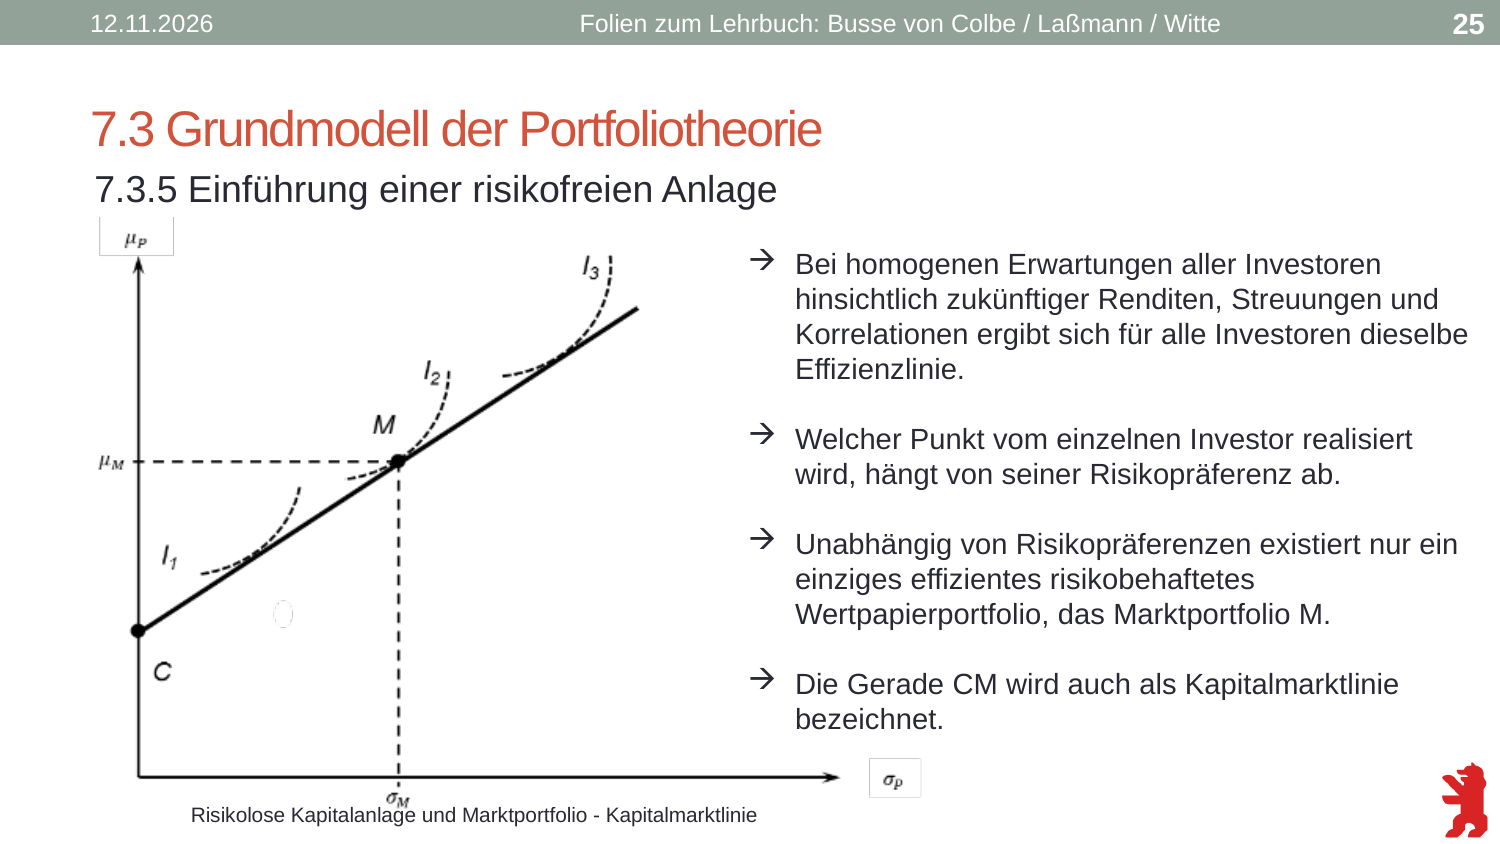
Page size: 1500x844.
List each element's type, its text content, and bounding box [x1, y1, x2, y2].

slide_number 25 [1325, 2, 1500, 43]
title 7.3 Grundmodell der Portfoliotheorie [75, 65, 1425, 188]
text_box Risikolose Kapitalanlage und Marktportfolio - Kapitalmarktlinie [176, 823, 773, 835]
footer Folien zum Lehrbuch: Busse von Colbe / Laßmann / Witte [562, 2, 1238, 43]
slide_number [75, 2, 550, 43]
text_box Bei homogenen Erwartungen aller Investoren hinsichtlich zukünftiger Renditen, Streuungen und Korrelationen ergibt sich für alle Investoren dieselbe Effizienzlinie. Welcher Punkt vom einzelnen Investor realisiert wird, hängt von seiner Risikopräferenz ab. Unabhängig von Risikopräferenzen existiert nur ein einziges effizientes risikobehaftetes Wertpapierportfolio, das Marktportfolio M. Die Gerade CM wird auch als Kapitalmarktlinie bezeichnet. [933, 238, 1490, 813]
picture [1434, 760, 1500, 844]
text_box 7.3.5 Einführung einer risikofreien Anlage [79, 157, 794, 214]
picture [74, 217, 926, 815]
